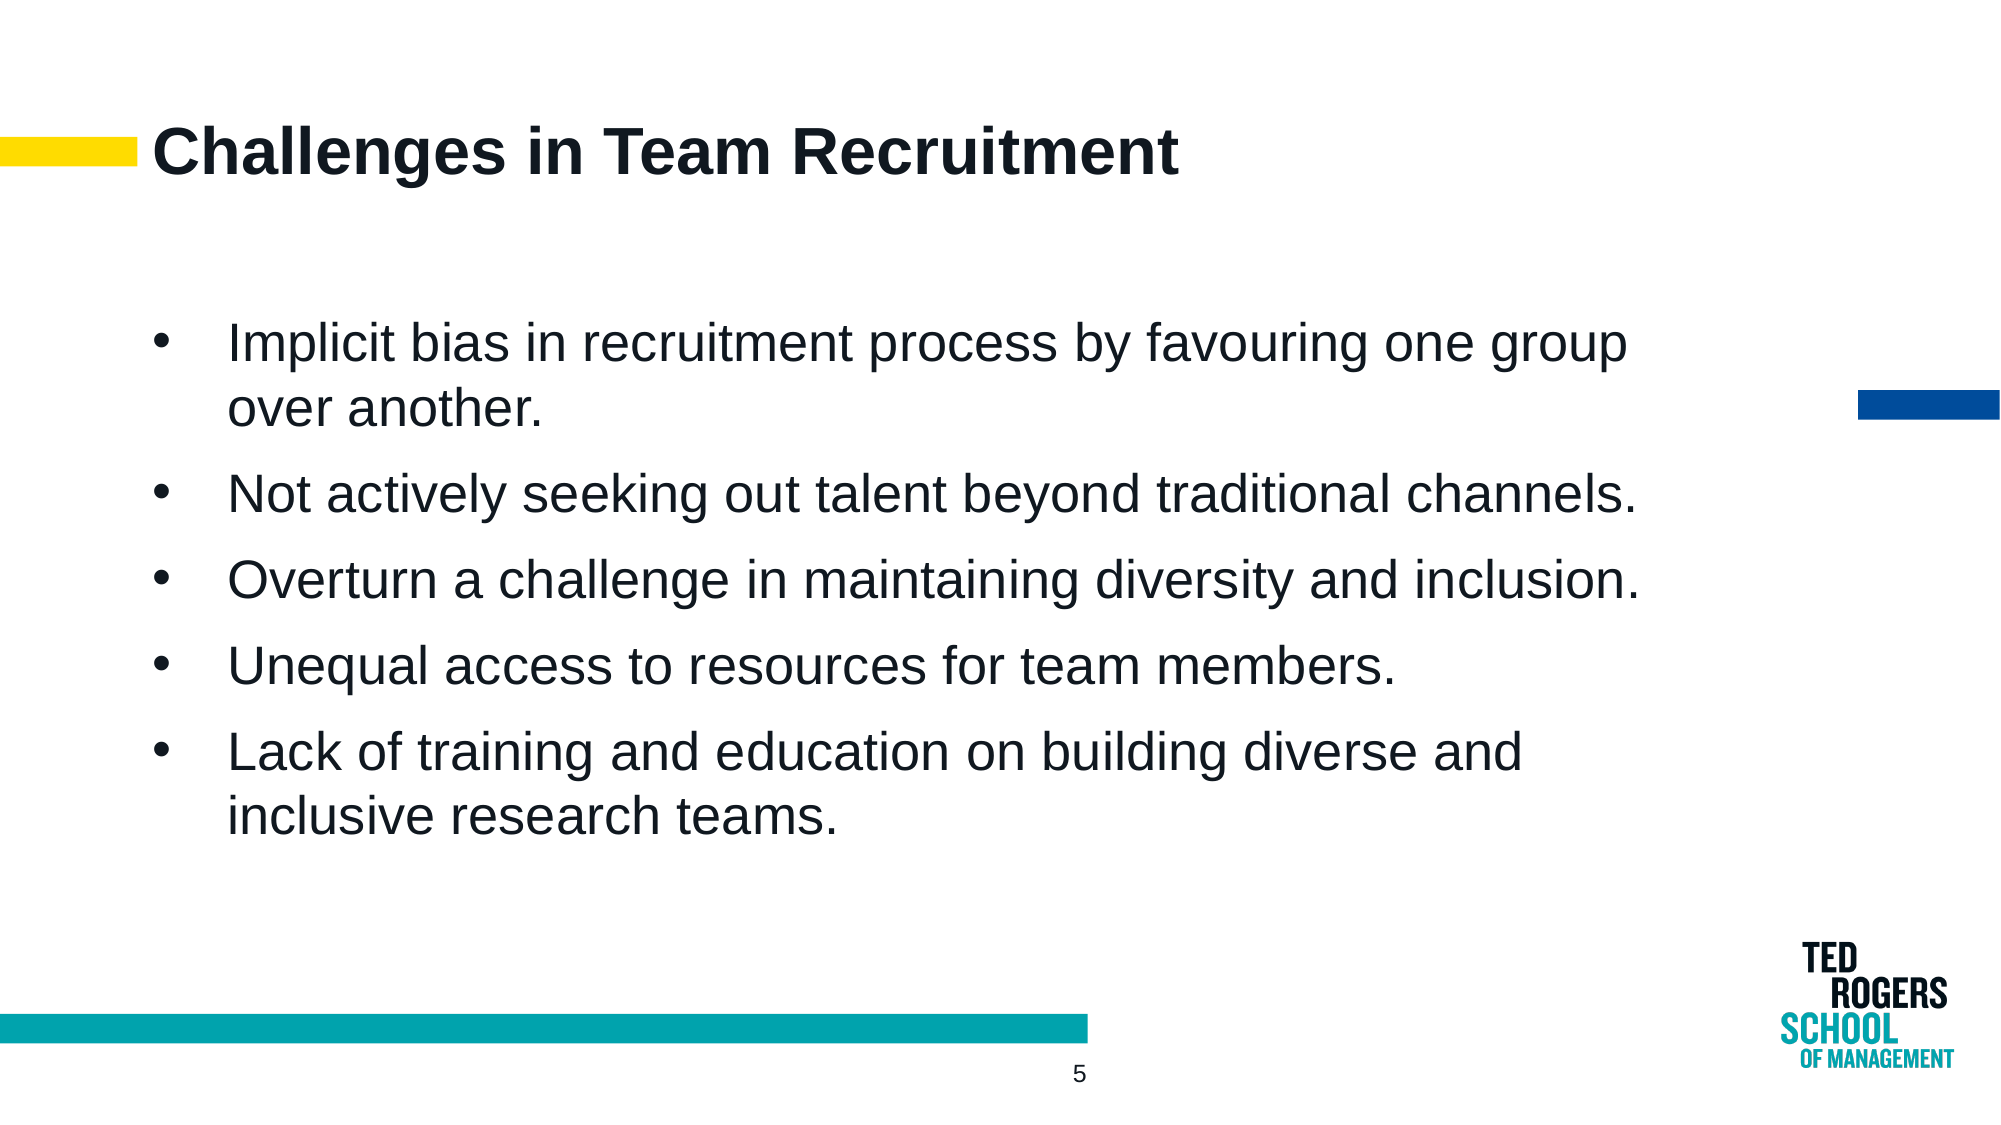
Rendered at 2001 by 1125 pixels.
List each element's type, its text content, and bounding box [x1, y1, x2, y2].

picture [1730, 893, 2001, 1125]
list Implicit bias in recruitment process by favouring one group over another. Not actively seeking out talent beyond traditional channels. Overturn a challenge in maintaining diversity and inclusion. Unequal access to resources for team members. Lack of training and education on building diverse and inclusive research teams. [137, 299, 1700, 900]
slide_number ‹#› [818, 1042, 1102, 1103]
title Challenges in Team Recruitment [137, 44, 1700, 262]
